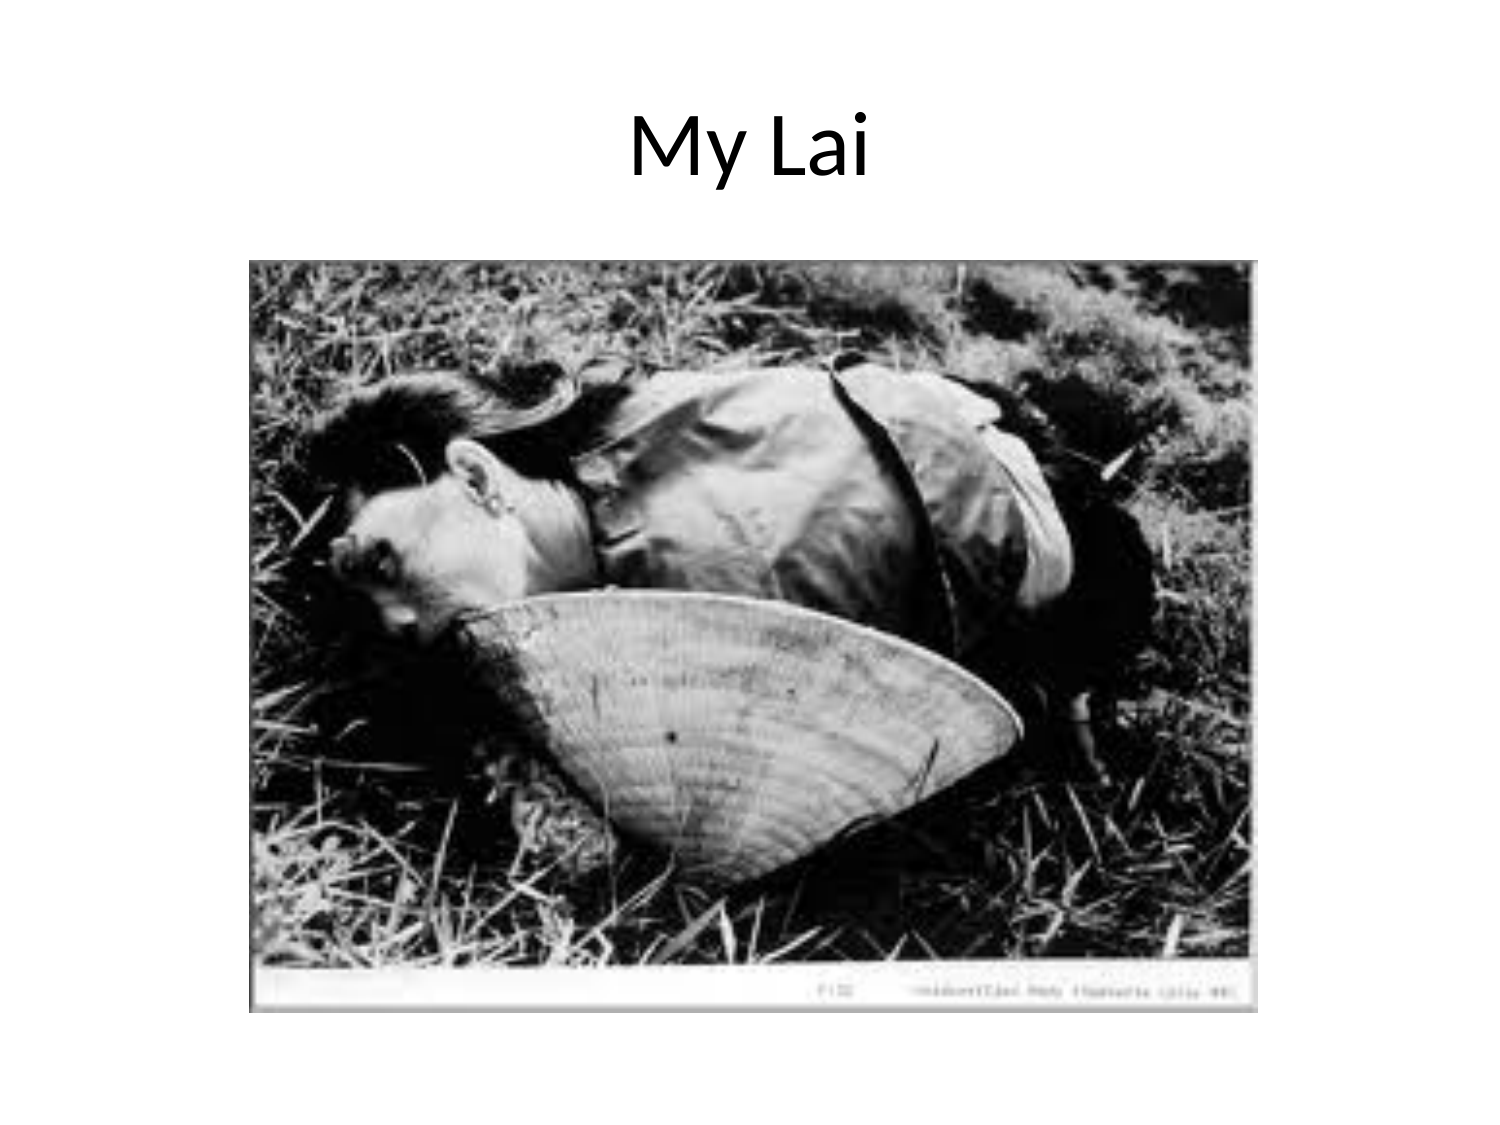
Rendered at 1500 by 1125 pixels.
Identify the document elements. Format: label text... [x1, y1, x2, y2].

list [249, 260, 1258, 1013]
title My Lai [75, 45, 1425, 233]
